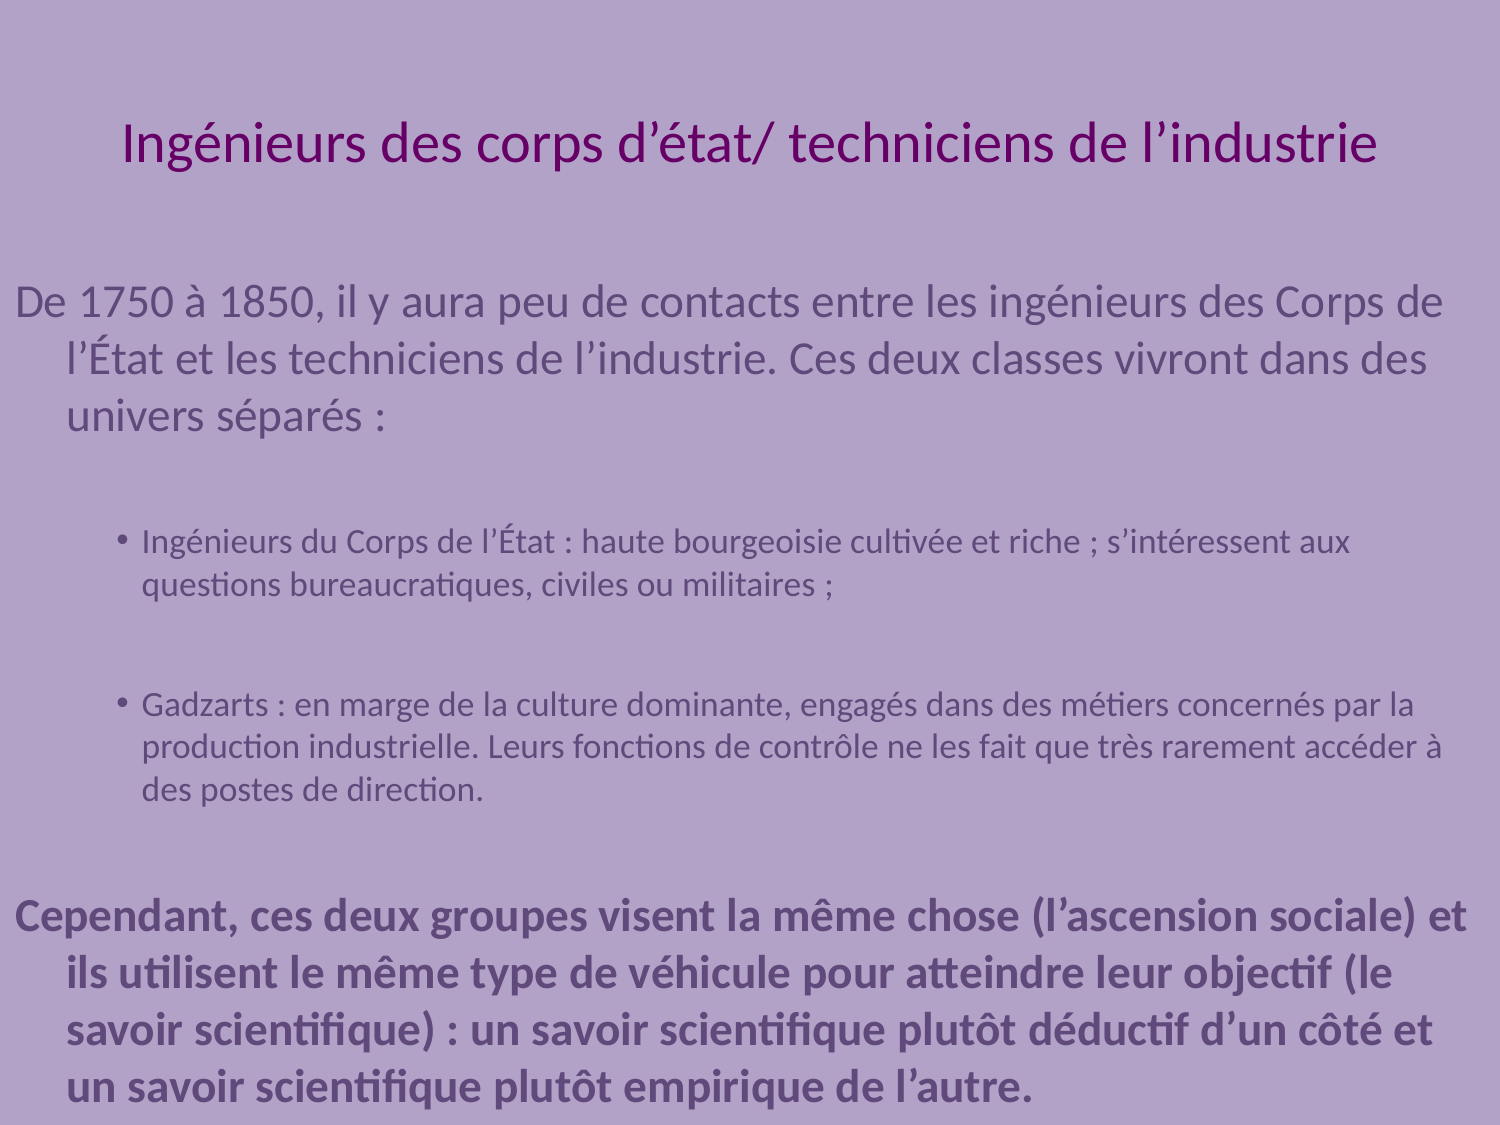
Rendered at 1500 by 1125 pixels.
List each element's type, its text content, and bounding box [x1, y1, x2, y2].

list De 1750 à 1850, il y aura peu de contacts entre les ingénieurs des Corps de l’État et les techniciens de l’industrie. Ces deux classes vivront dans des univers séparés : Ingénieurs du Corps de l’État : haute bourgeoisie cultivée et riche ; s’intéressent aux questions bureaucratiques, civiles ou militaires ; Gadzarts : en marge de la culture dominante, engagés dans des métiers concernés par la production industrielle. Leurs fonctions de contrôle ne les fait que très rarement accéder à des postes de direction. Cependant, ces deux groupes visent la même chose (l’ascension sociale) et ils utilisent le même type de véhicule pour atteindre leur objectif (le savoir scientifique) : un savoir scientifique plutôt déductif d’un côté et un savoir scientifique plutôt empirique de l’autre. [0, 262, 1500, 1125]
title Ingénieurs des corps d’état/ techniciens de l’industrie [75, 45, 1425, 233]
